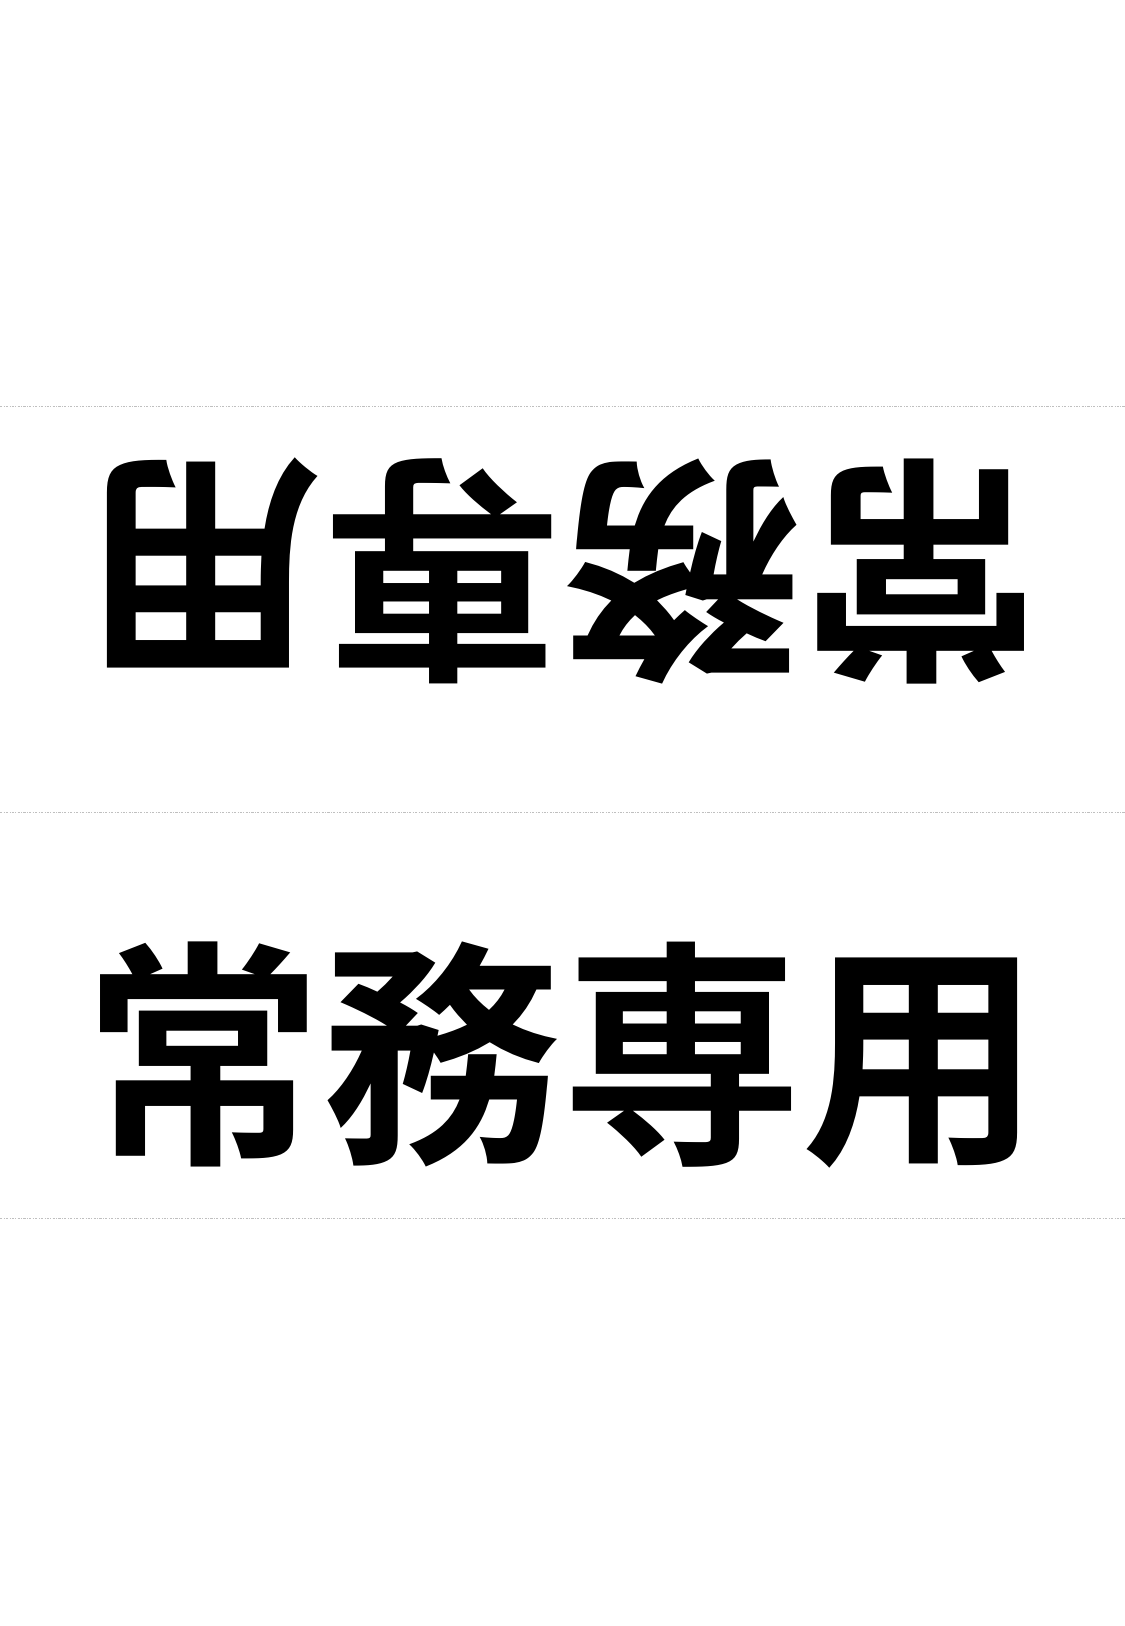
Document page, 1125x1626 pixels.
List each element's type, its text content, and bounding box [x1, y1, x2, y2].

text_box 常務専用 [68, 898, 1057, 1201]
text_box 常務専用 [68, 425, 1057, 728]
